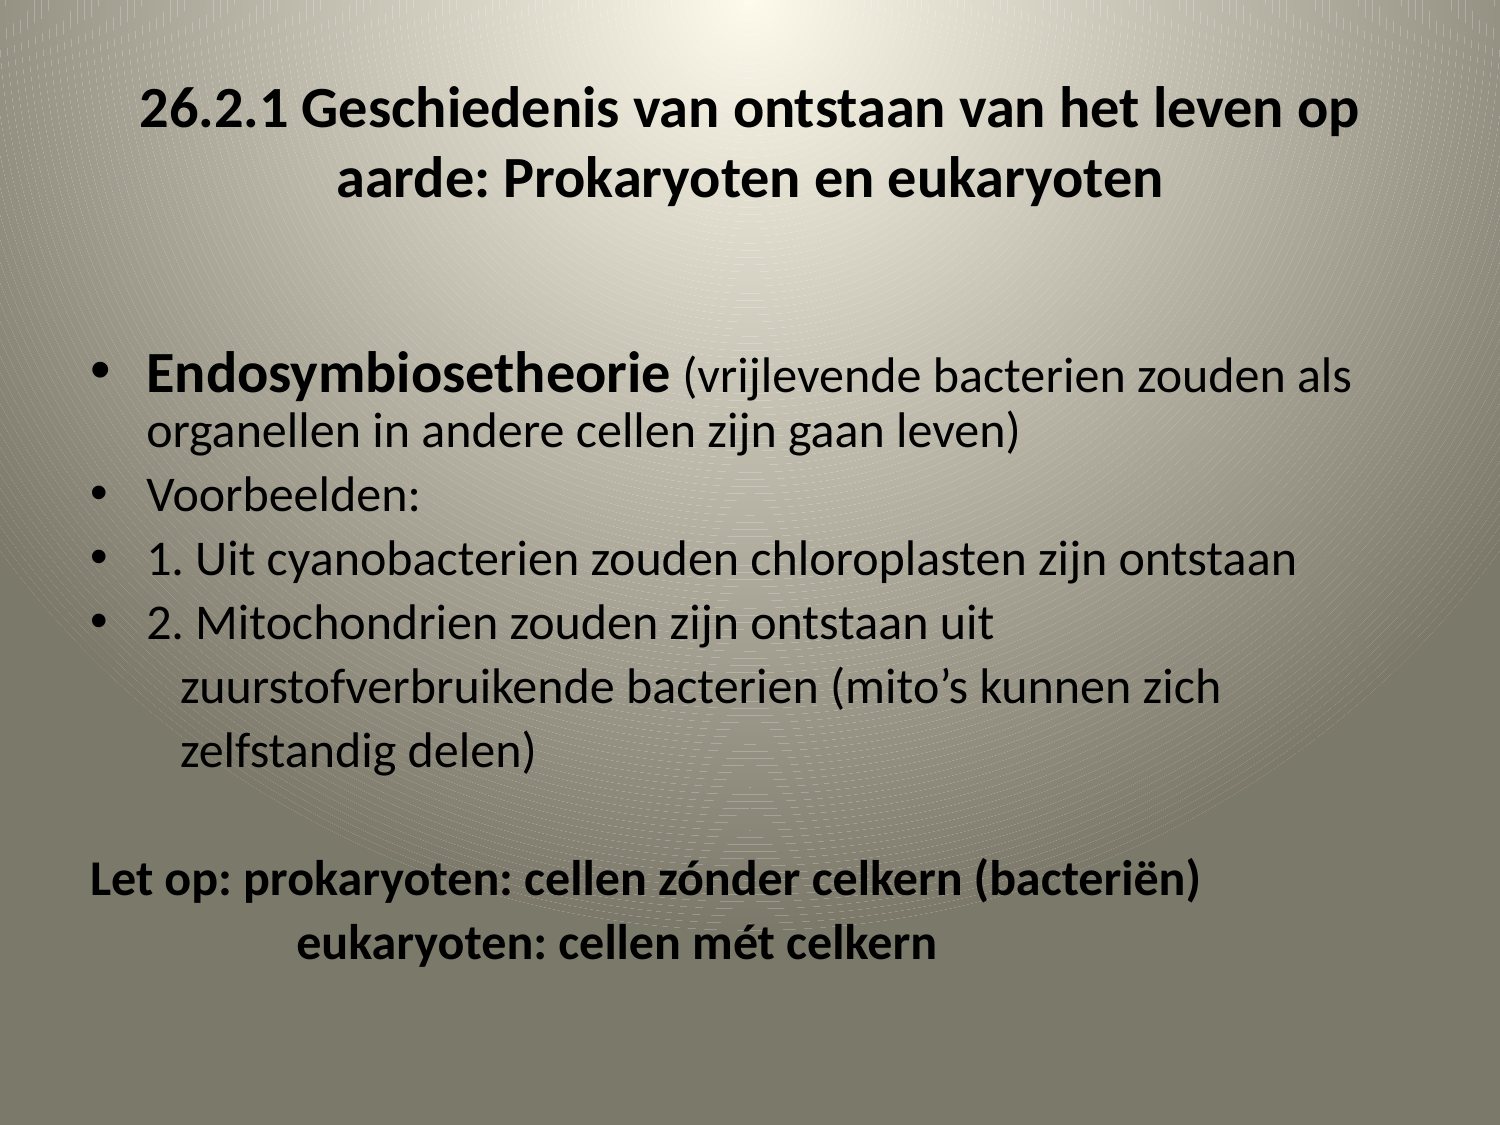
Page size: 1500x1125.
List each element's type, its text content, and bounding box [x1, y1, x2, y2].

list Endosymbiosetheorie (vrijlevende bacterien zouden als organellen in andere cellen zijn gaan leven) Voorbeelden: 1. Uit cyanobacterien zouden chloroplasten zijn ontstaan 2. Mitochondrien zouden zijn ontstaan uit zuurstofverbruikende bacterien (mito’s kunnen zich zelfstandig delen) Let op: prokaryoten: cellen zónder celkern (bacteriën) eukaryoten: cellen mét celkern [75, 262, 1425, 1005]
title 26.2.1 Geschiedenis van ontstaan van het leven op aarde: Prokaryoten en eukaryoten [75, 45, 1425, 233]
